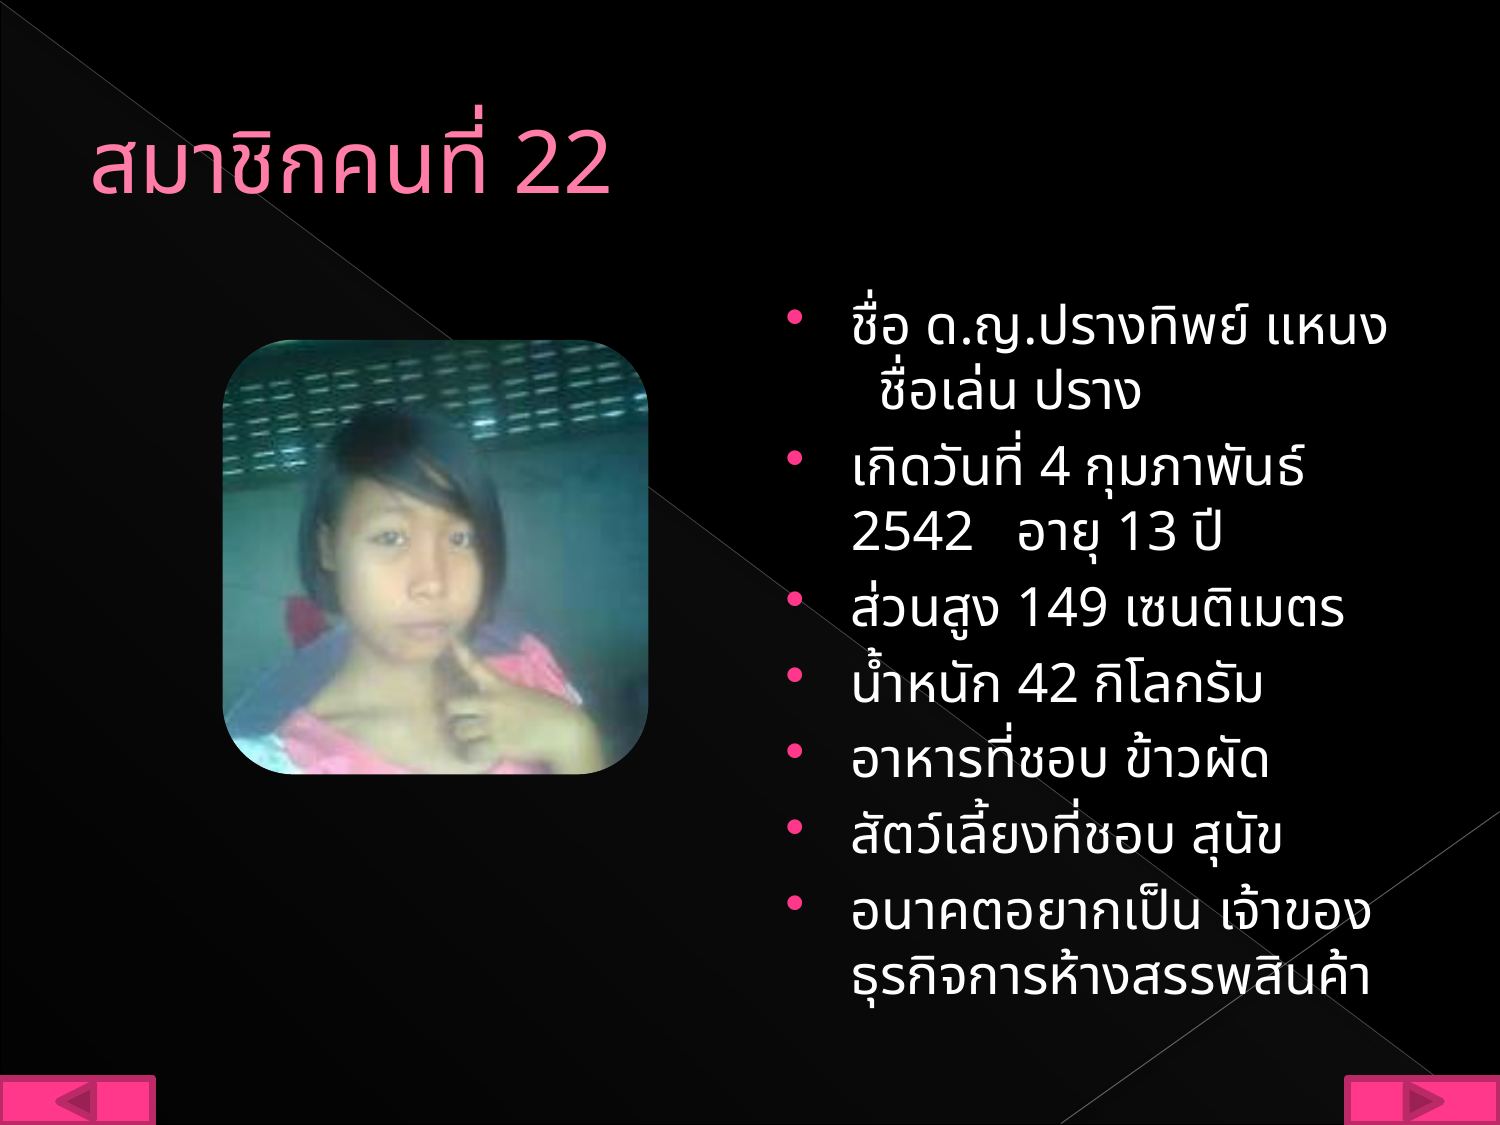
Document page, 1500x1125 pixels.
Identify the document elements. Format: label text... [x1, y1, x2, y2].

text_box [1344, 1075, 1500, 1125]
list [222, 339, 649, 775]
text_box [0, 1075, 156, 1125]
title สมาชิกคนที่ 22 [75, 43, 1425, 274]
list ชื่อ ด.ญ.ปรางทิพย์ แหนง ชื่อเล่น ปราง เกิดวันที่ 4 กุมภาพันธ์ 2542 อายุ 13 ปี ส่วนสูง 149 เซนติเมตร น้ำหนัก 42 กิโลกรัม อาหารที่ชอบ ข้าวผัด สัตว์เลี้ยงที่ชอบ สุนัข อนาคตอยากเป็น เจ้าของธุรกิจการห้างสรรพสินค้า [762, 282, 1425, 1025]
